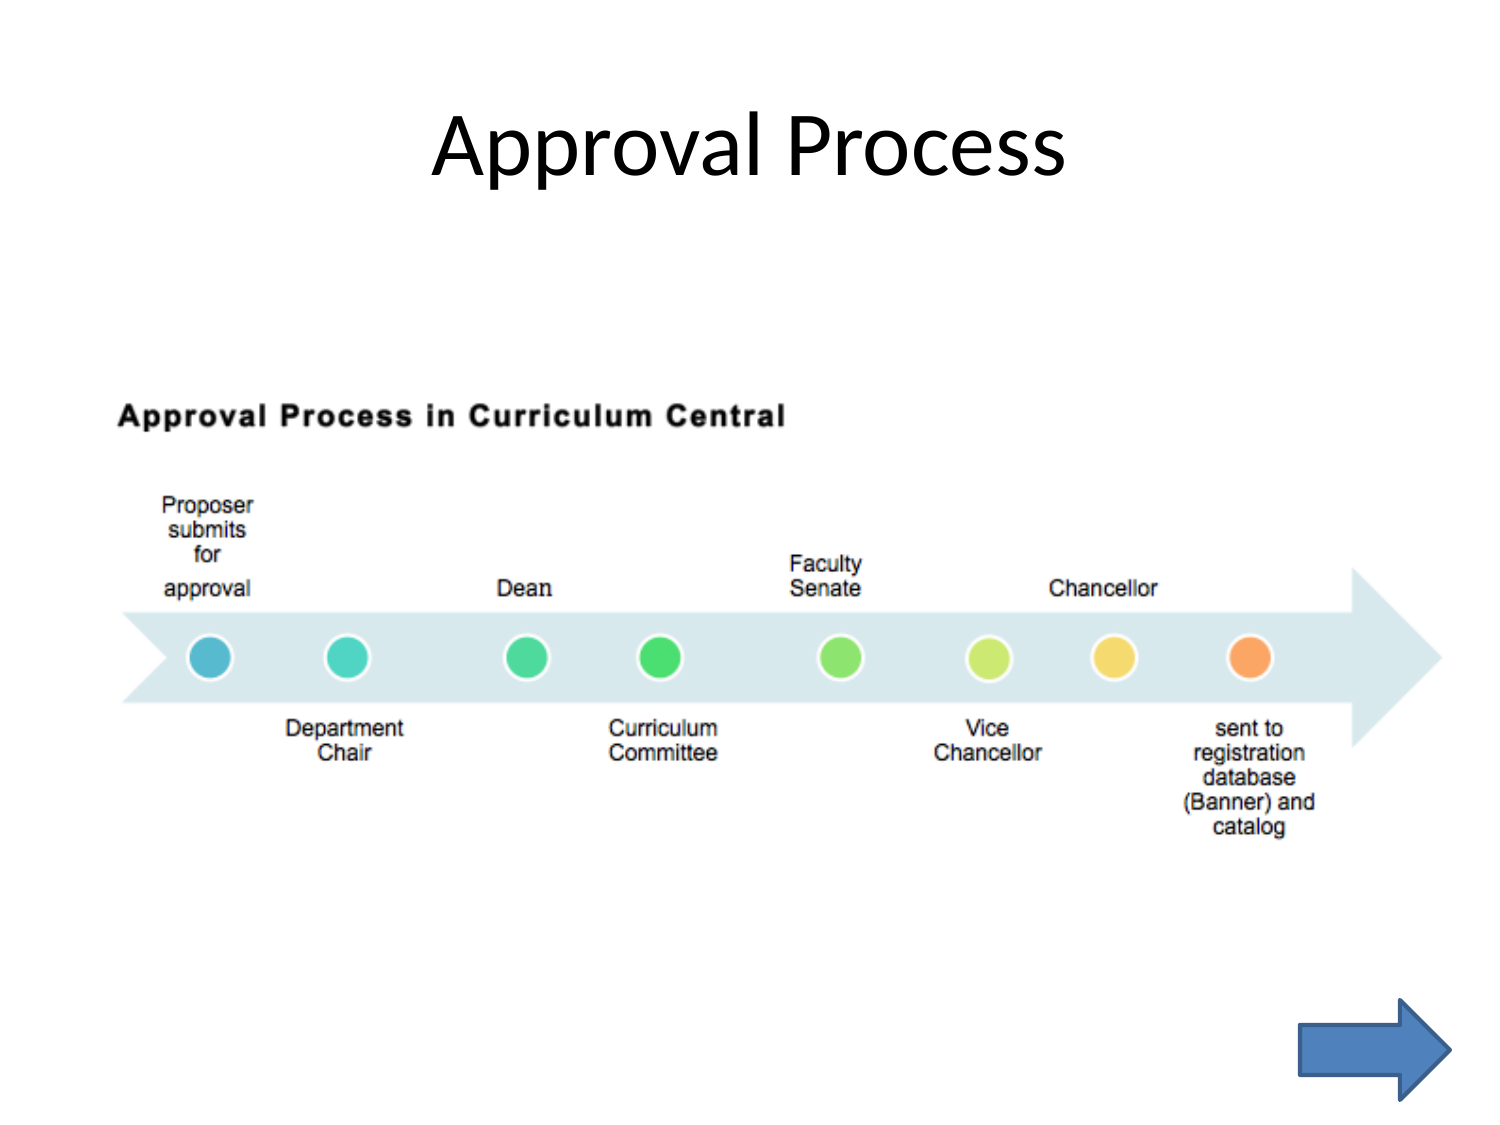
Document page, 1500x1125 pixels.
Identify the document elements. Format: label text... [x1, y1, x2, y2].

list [74, 349, 1473, 900]
text_box [1297, 998, 1453, 1102]
title Approval Process [75, 45, 1425, 233]
